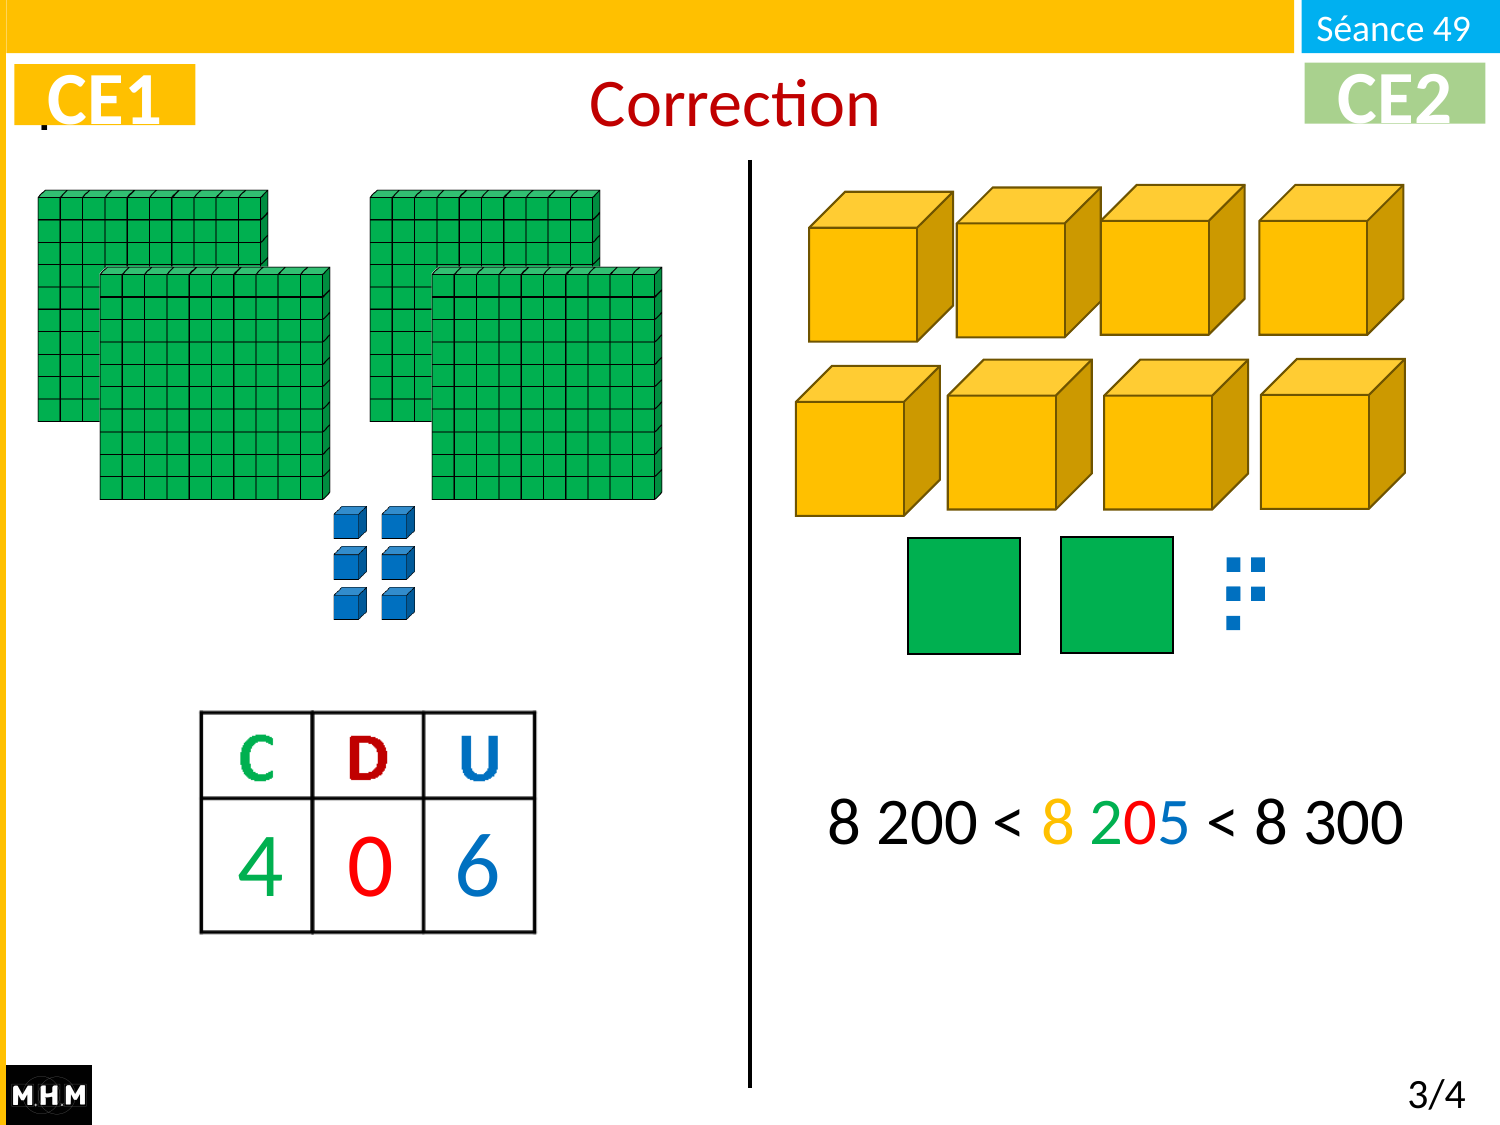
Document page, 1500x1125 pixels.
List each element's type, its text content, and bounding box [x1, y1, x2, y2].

picture [366, 187, 664, 502]
text_box [1225, 556, 1241, 573]
text_box CE1 [13, 63, 196, 126]
text_box CE2 [1303, 62, 1487, 125]
text_box [808, 190, 955, 343]
text_box [1250, 556, 1266, 573]
text_box [1250, 586, 1266, 602]
picture [195, 701, 548, 943]
text_box [1259, 357, 1406, 510]
picture [331, 544, 369, 581]
text_box [1099, 183, 1246, 336]
text_box [794, 364, 941, 517]
picture [331, 504, 369, 540]
text_box [907, 537, 1021, 655]
title Correction [96, 60, 1391, 150]
picture [331, 585, 369, 621]
picture [379, 544, 417, 581]
text_box [1225, 586, 1241, 602]
text_box 8 200 < 8 205 < 8 300 [813, 770, 1450, 865]
list 3/4 [1373, 1064, 1500, 1125]
picture [379, 585, 417, 621]
picture [34, 187, 332, 502]
picture [379, 504, 417, 540]
text_box [946, 358, 1093, 511]
text_box [1225, 615, 1241, 631]
text_box [1060, 536, 1174, 654]
text_box [1258, 183, 1405, 336]
picture [6, 1065, 92, 1125]
text_box [955, 186, 1102, 339]
text_box [1103, 358, 1250, 511]
